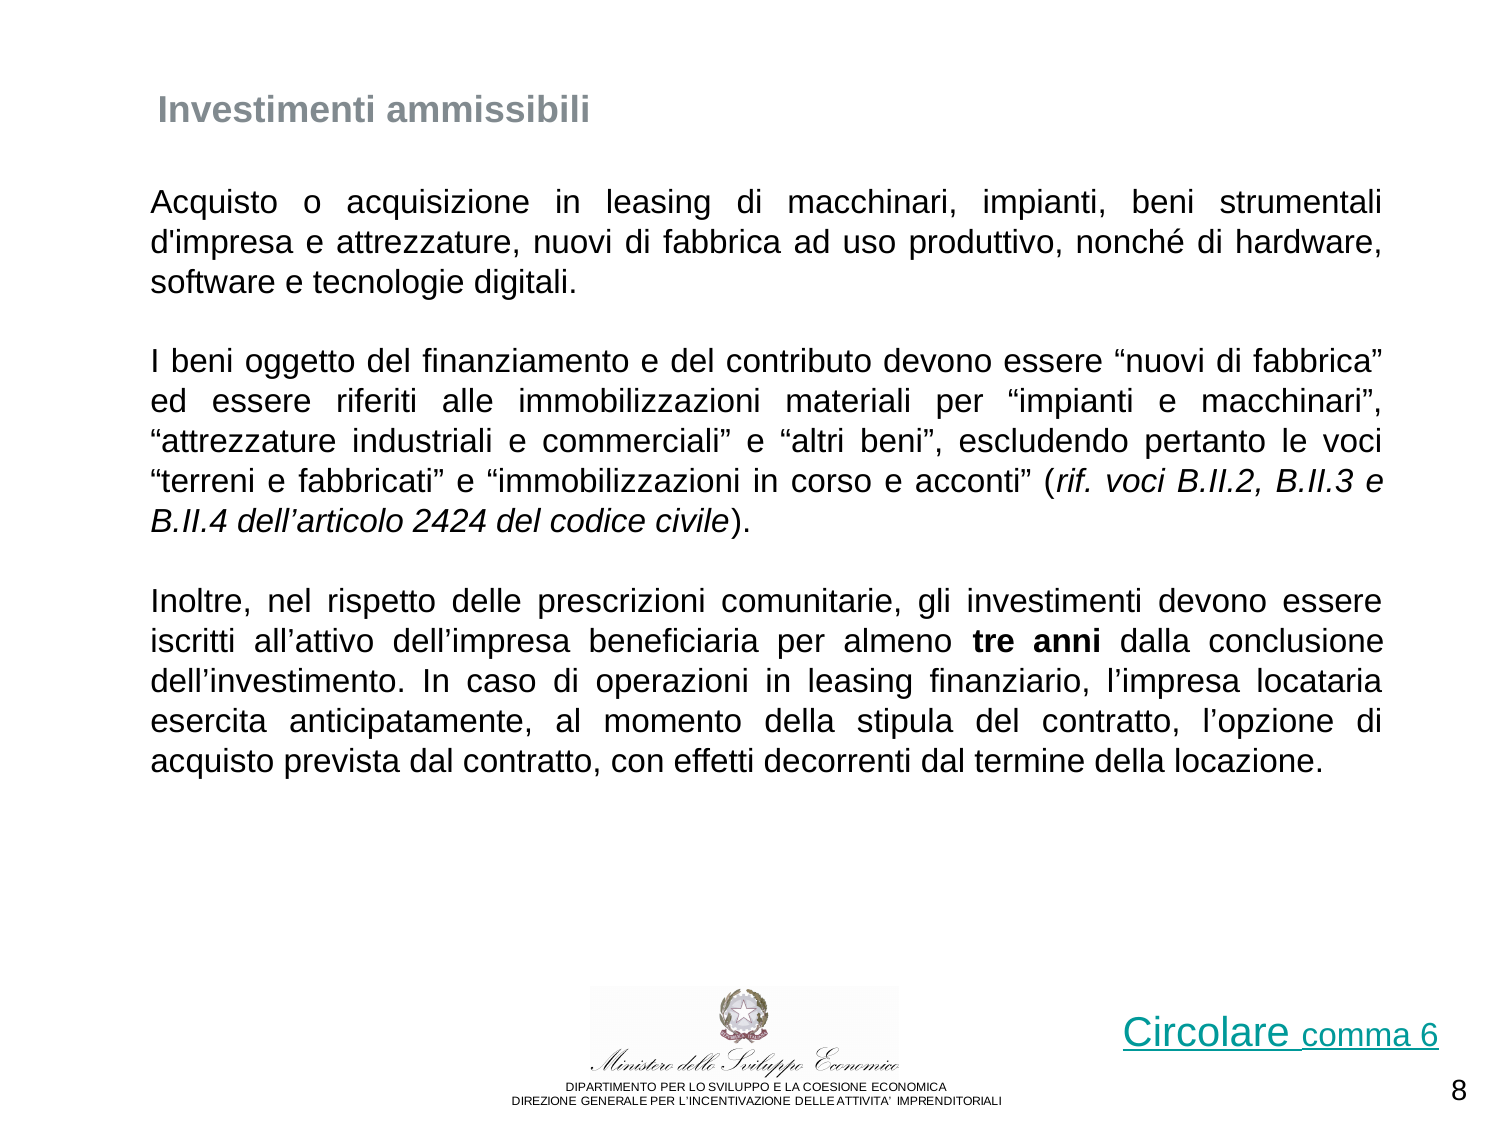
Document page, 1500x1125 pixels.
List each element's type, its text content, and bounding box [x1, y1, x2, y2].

slide_number 8 [1249, 1063, 1483, 1125]
text_box Circolare comma 6 [1251, 997, 1454, 1062]
text_box Acquisto o acquisizione in leasing di macchinari, impianti, beni strumentali d'impresa e attrezzature, nuovi di fabbrica ad uso produttivo, nonché di hardware, software e tecnologie digitali. I beni oggetto del finanziamento e del contributo devono essere “nuovi di fabbrica” ed essere riferiti alle immobilizzazioni materiali per “impianti e macchinari”, “attrezzature industriali e commerciali” e “altri beni”, escludendo pertanto le voci “terreni e fabbricati” e “immobilizzazioni in corso e acconti” (rif. voci B.II.2, B.II.3 e B.II.4 dell’articolo 2424 del codice civile). Inoltre, nel rispetto delle prescrizioni comunitarie, gli investimenti devono essere iscritti all’attivo dell’impresa beneficiaria per almeno tre anni dalla conclusione dell’investimento. In caso di operazioni in leasing finanziario, l’impresa locataria esercita anticipatamente, al momento della stipula del contratto, l’opzione di acquisto prevista dal contratto, con effetti decorrenti dal termine della locazione. [135, 172, 1400, 827]
picture [265, 984, 1247, 1120]
text_box Investimenti ammissibili [142, 78, 978, 138]
